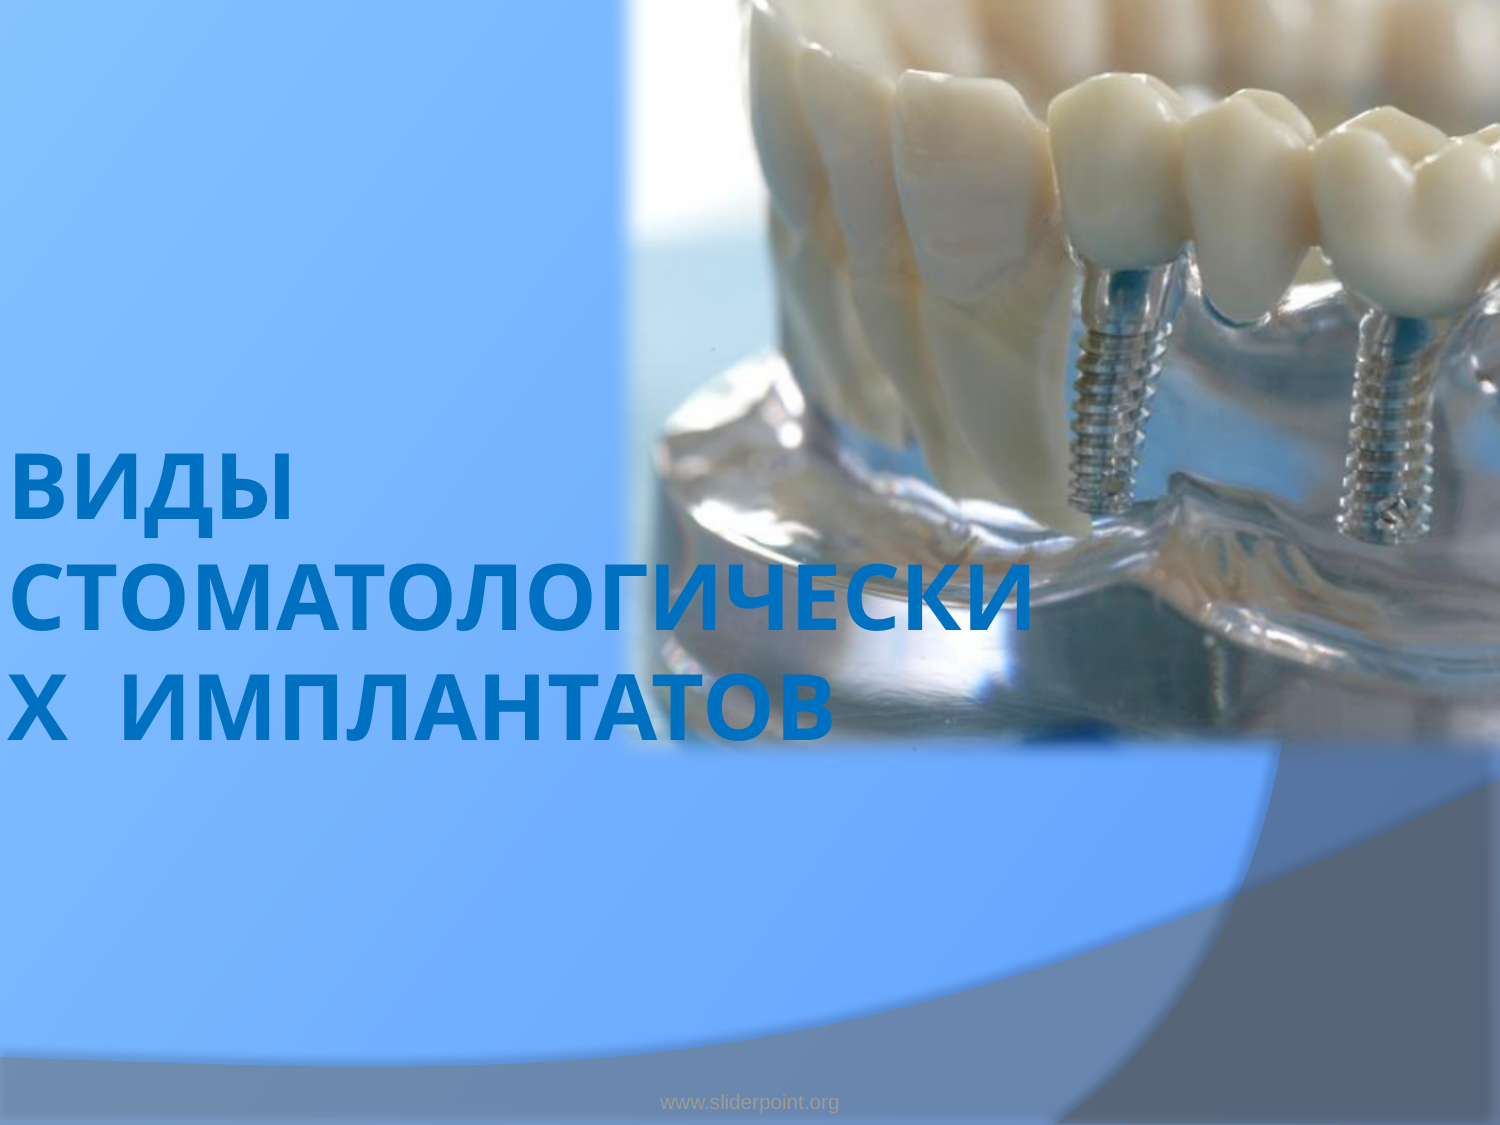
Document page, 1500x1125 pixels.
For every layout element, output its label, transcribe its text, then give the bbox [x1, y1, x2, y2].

footer www.sliderpoint.org [512, 1053, 988, 1114]
title Виды Стоматологических имплантатов [0, 420, 1075, 811]
picture [607, 0, 1500, 764]
